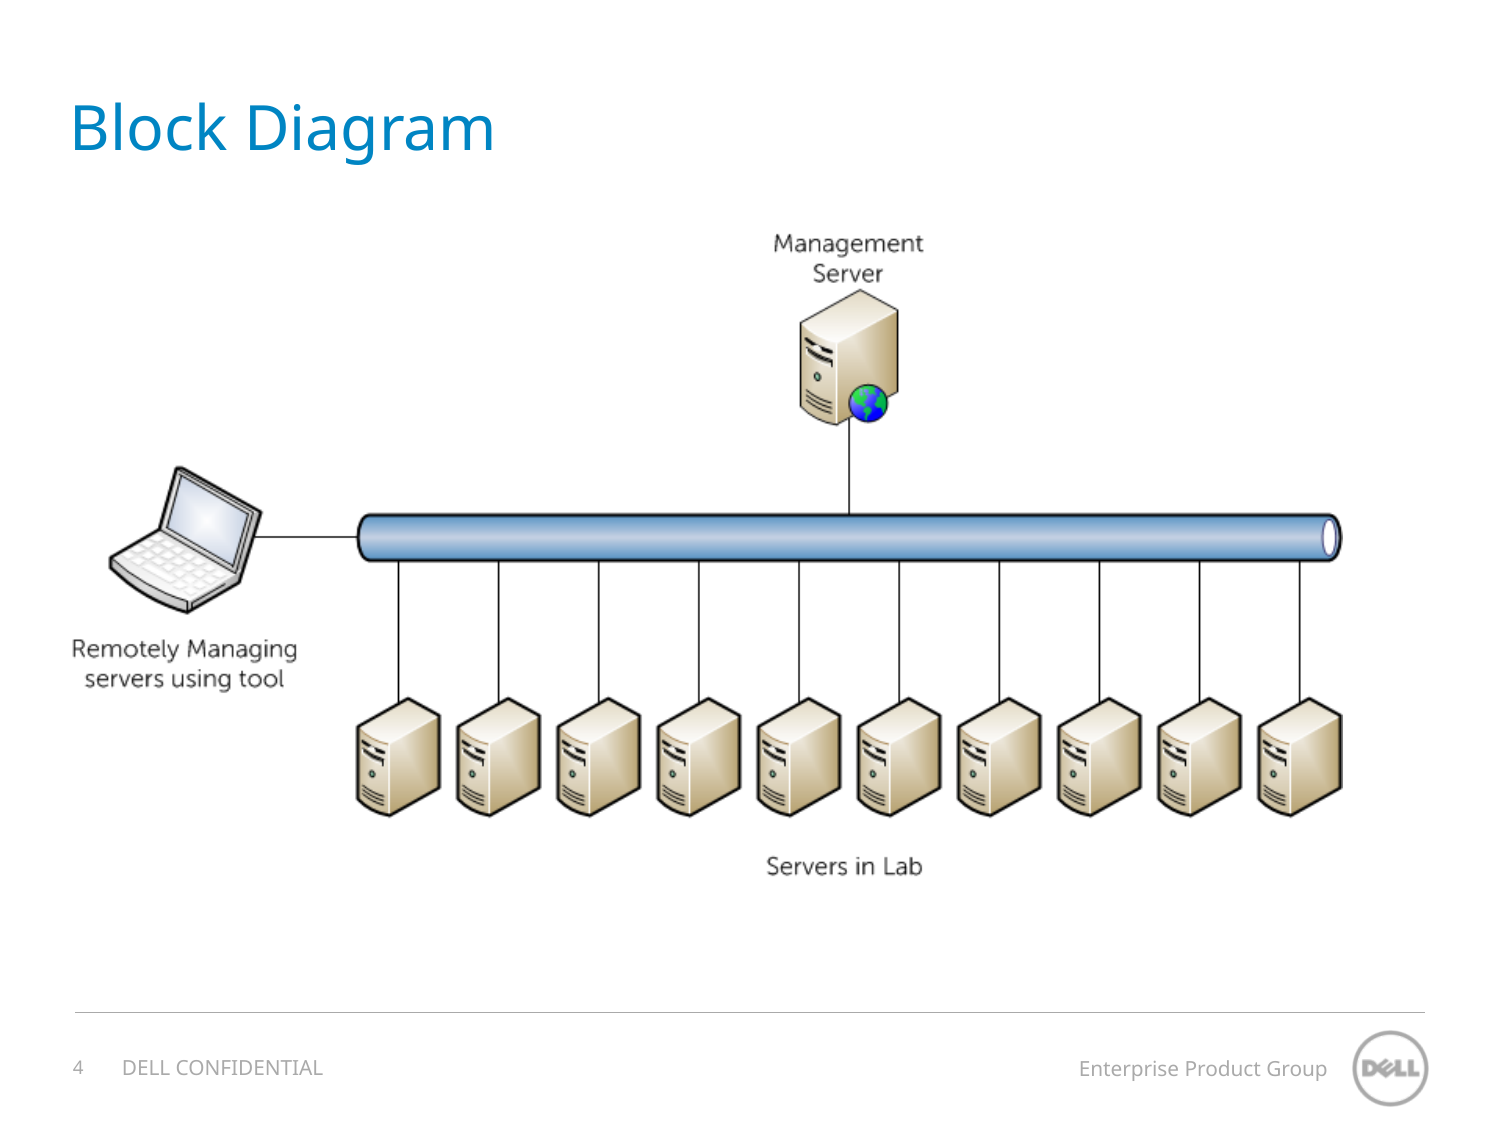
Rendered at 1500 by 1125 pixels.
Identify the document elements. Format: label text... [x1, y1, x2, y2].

picture [71, 225, 1343, 884]
footer DELL CONFIDENTIAL [121, 1054, 432, 1080]
slide_number 4 [72, 1056, 116, 1082]
picture [1343, 1021, 1438, 1116]
title Block Diagram [69, 5, 1422, 164]
